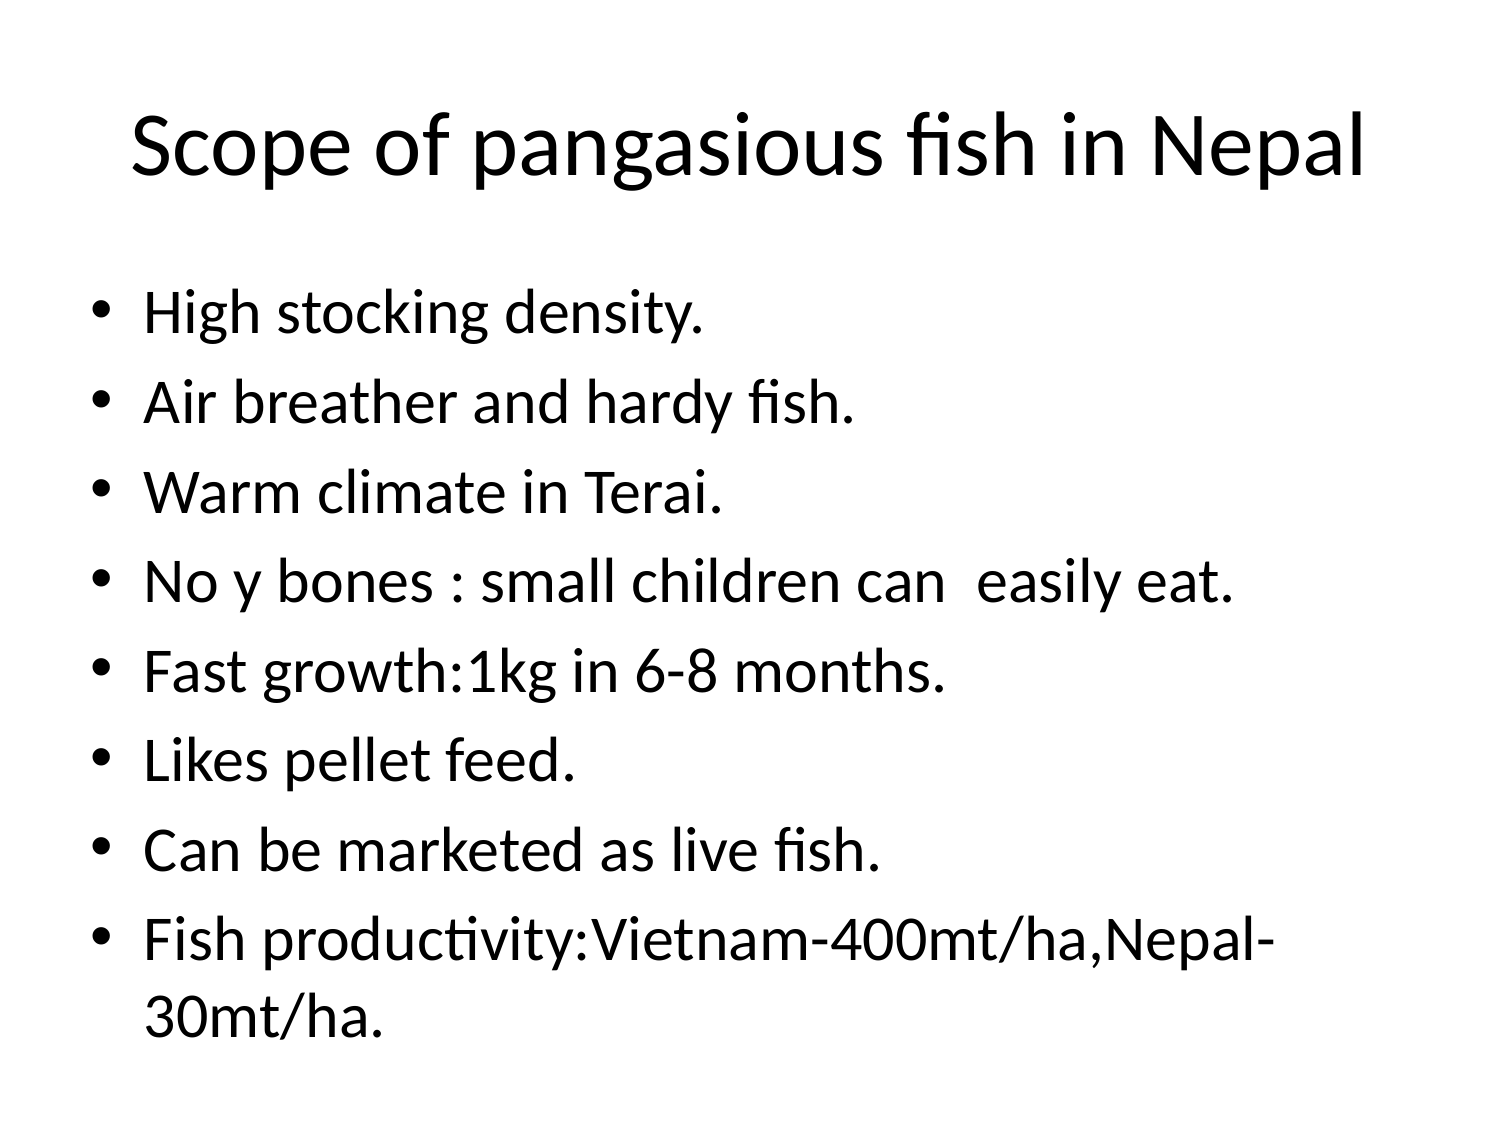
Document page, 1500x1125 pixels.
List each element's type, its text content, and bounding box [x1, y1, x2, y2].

list High stocking density. Air breather and hardy fish. Warm climate in Terai. No y bones : small children can easily eat. Fast growth:1kg in 6-8 months. Likes pellet feed. Can be marketed as live fish. Fish productivity:Vietnam-400mt/ha,Nepal-30mt/ha. [75, 262, 1425, 1063]
title Scope of pangasious fish in Nepal [75, 45, 1425, 233]
